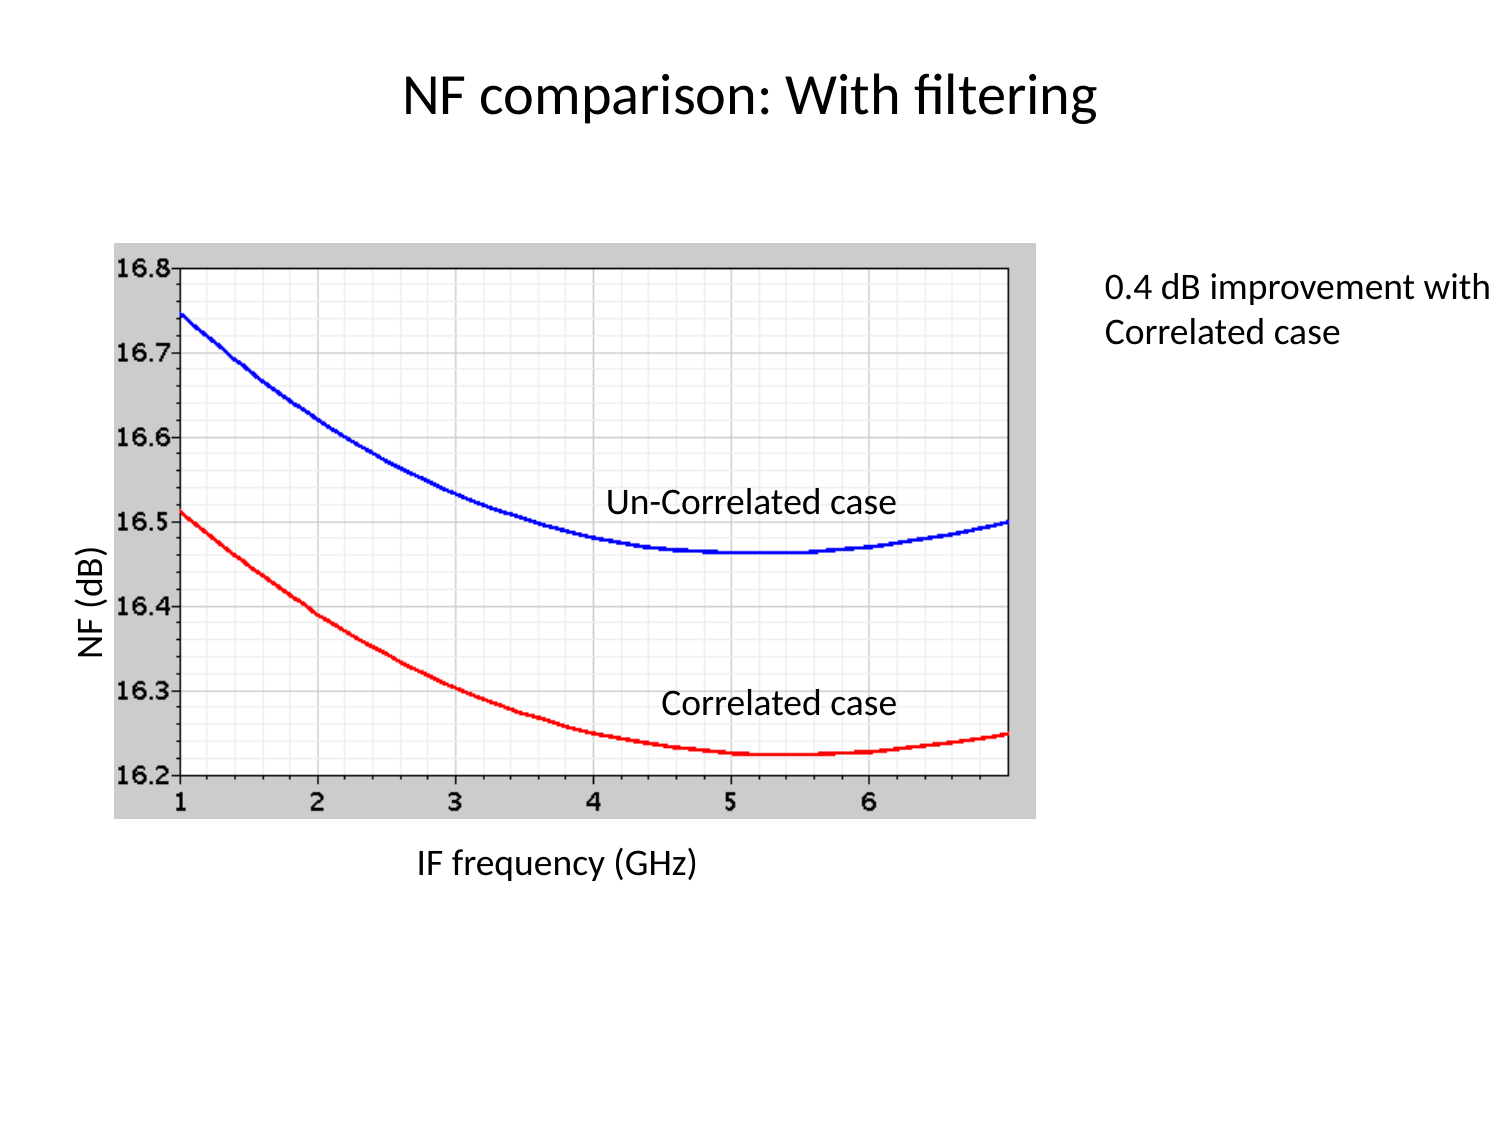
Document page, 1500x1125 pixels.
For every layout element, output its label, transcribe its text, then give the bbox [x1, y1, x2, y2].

title NF comparison: With filtering [75, 45, 1425, 138]
text_box 0.4 dB improvement with Correlated case [1090, 254, 1500, 360]
picture [114, 243, 1036, 820]
text_box IF frequency (GHz) [401, 830, 714, 891]
text_box NF (dB) [57, 531, 109, 674]
